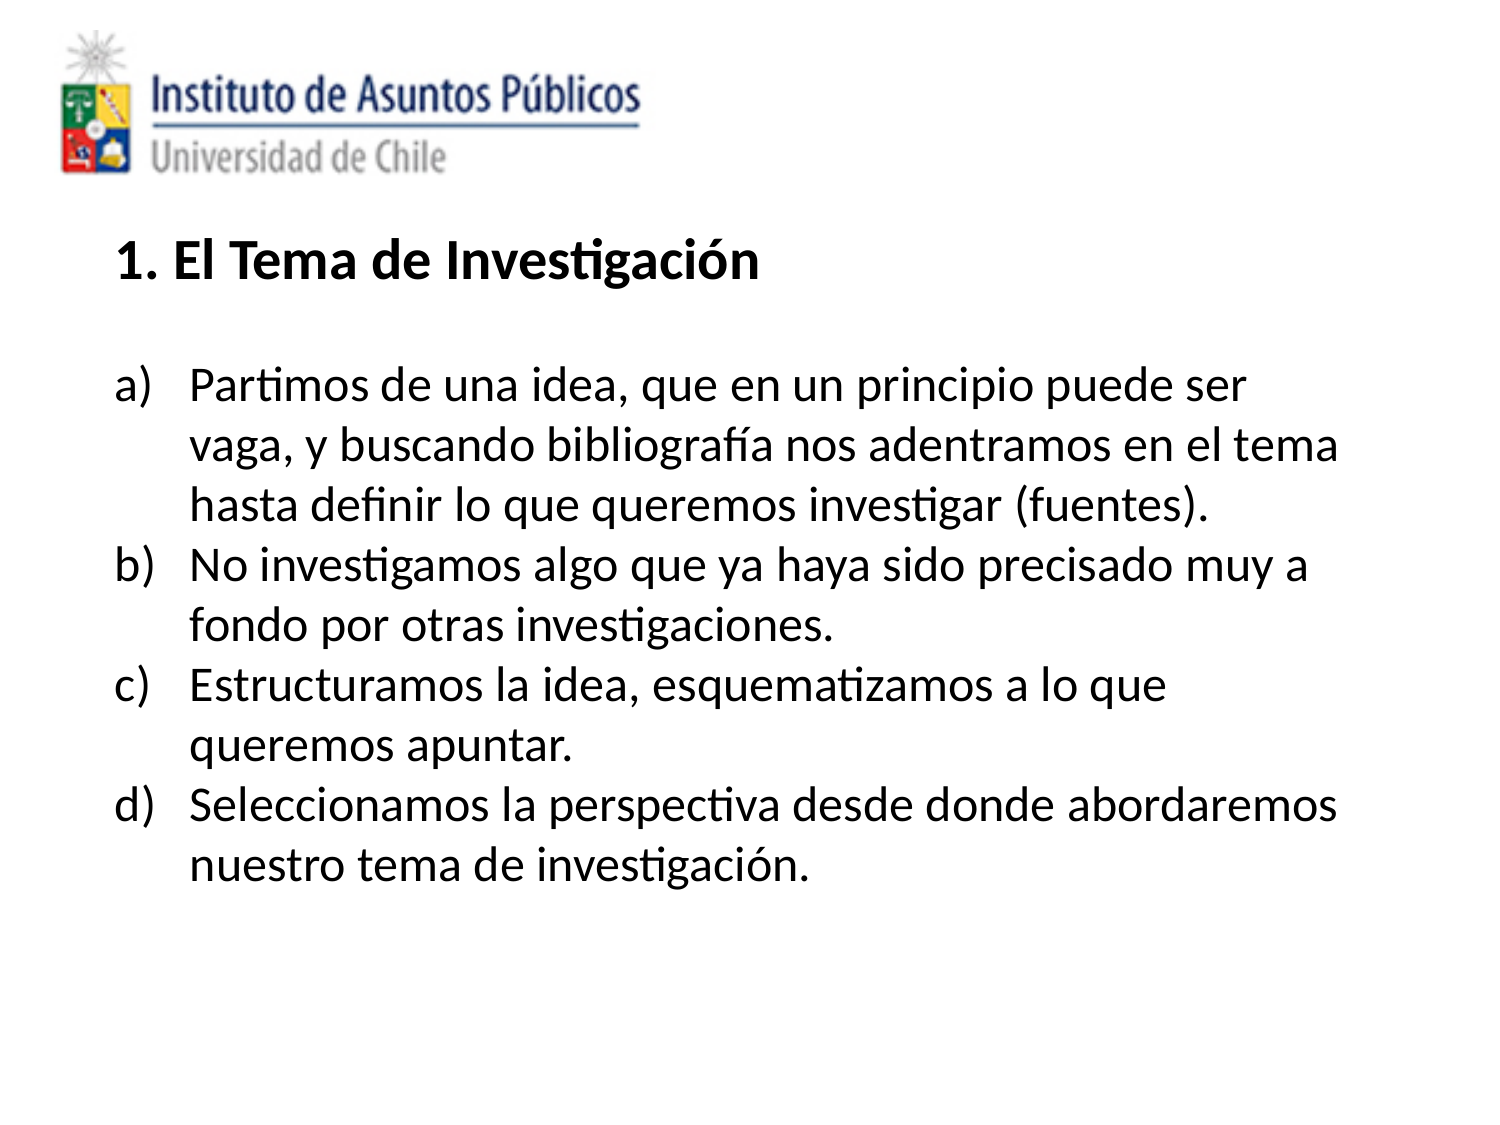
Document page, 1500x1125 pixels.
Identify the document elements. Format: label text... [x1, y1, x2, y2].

text_box 1. El Tema de Investigación Partimos de una idea, que en un principio puede ser vaga, y buscando bibliografía nos adentramos en el tema hasta definir lo que queremos investigar (fuentes). No investigamos algo que ya haya sido precisado muy a fondo por otras investigaciones. Estructuramos la idea, esquematizamos a lo que queremos apuntar. Seleccionamos la perspectiva desde donde abordaremos nuestro tema de investigación. [100, 214, 1376, 900]
picture [29, 30, 705, 209]
